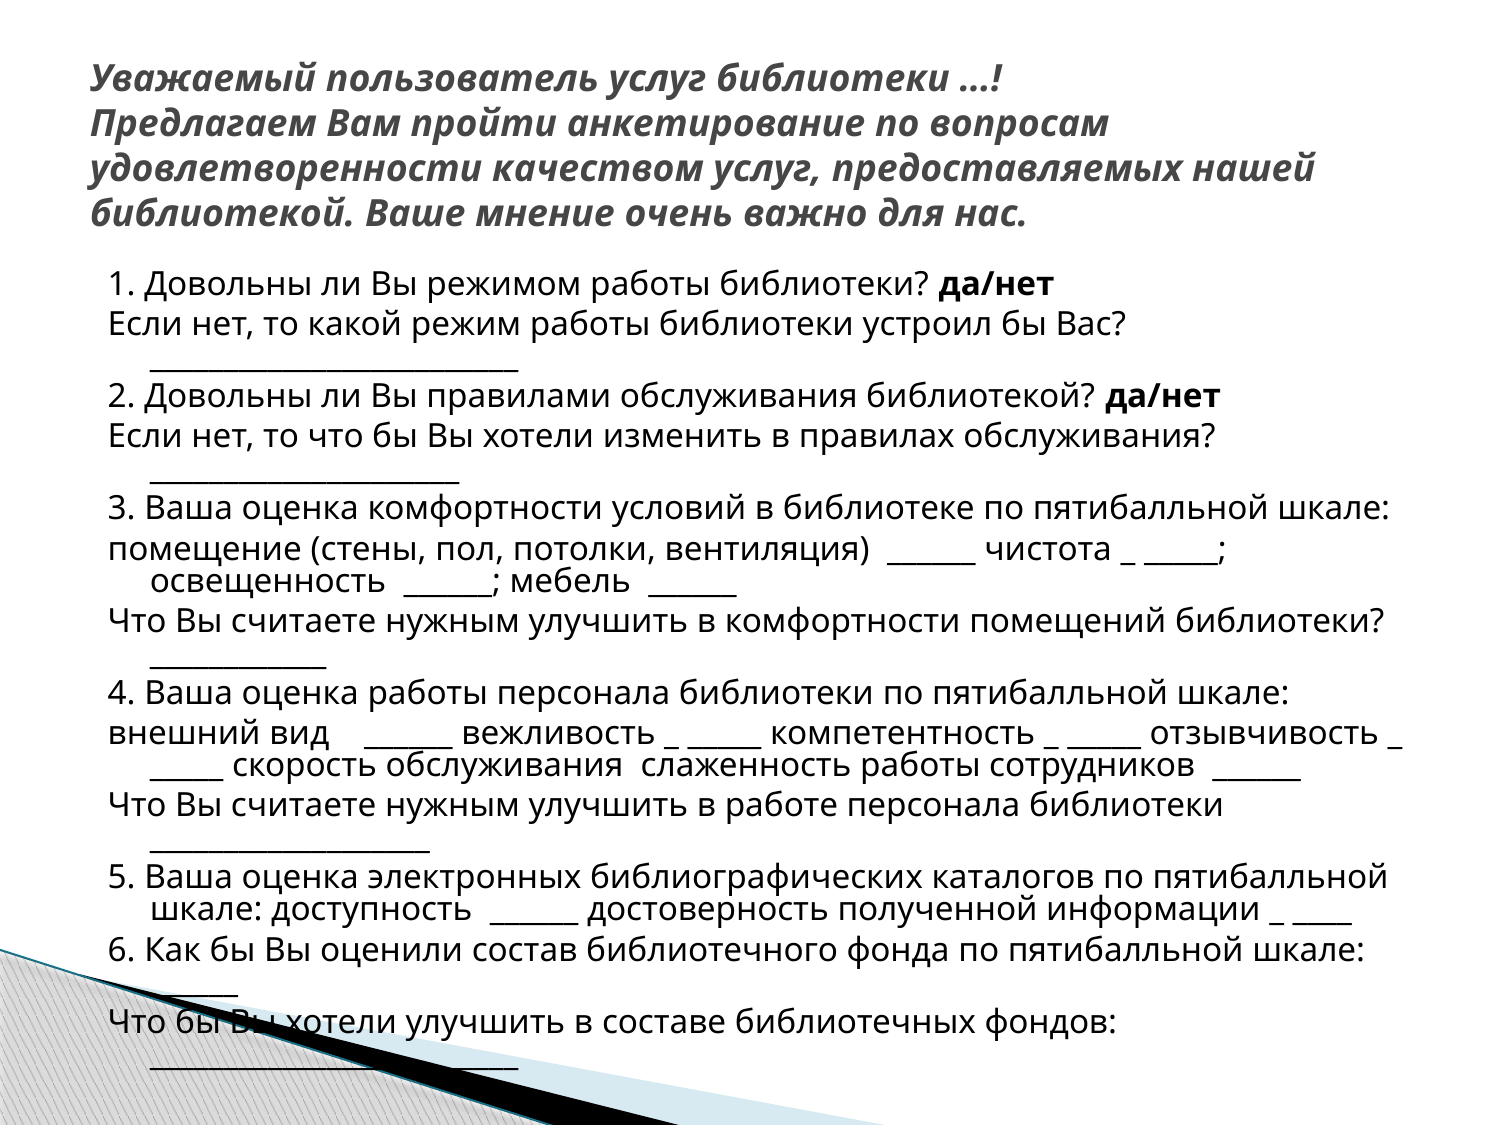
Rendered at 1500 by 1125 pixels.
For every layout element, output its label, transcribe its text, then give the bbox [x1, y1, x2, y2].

list 1. Довольны ли Вы режимом работы библиотеки? да/нет Если нет, то какой режим работы библиотеки устроил бы Вас? _________________________ 2. Довольны ли Вы правилами обслуживания библиотекой? да/нет Если нет, то что бы Вы хотели изменить в правилах обслуживания? _____________________ 3. Ваша оценка комфортности условий в библиотеке по пятибалльной шкале: помещение (стены, пол, потолки, вентиляция) ______ чистота _ _____; освещенность ______; мебель ______ Что Вы считаете нужным улучшить в комфортности помещений библиотеки? ____________ 4. Ваша оценка работы персонала библиотеки по пятибалльной шкале: внешний вид ______ вежливость _ _____ компетентность _ _____ отзывчивость _ _____ скорость обслуживания слаженность работы сотрудников ______ Что Вы считаете нужным улучшить в работе персонала библиотеки ___________________ 5. Ваша оценка электронных библиографических каталогов по пятибалльной шкале: доступность ______ достоверность полученной информации _ ____ 6. Как бы Вы оценили состав библиотечного фонда по пятибалльной шкале: ______ Что бы Вы хотели улучшить в составе библиотечных фондов: _________________________ [75, 288, 1425, 1088]
title Уважаемый пользователь услуг библиотеки …! Предлагаем Вам пройти анкетирование по вопросам удовлетворенности качеством услуг, предоставляемых нашей библиотекой. Ваше мнение очень важно для нас. [75, 45, 1425, 288]
